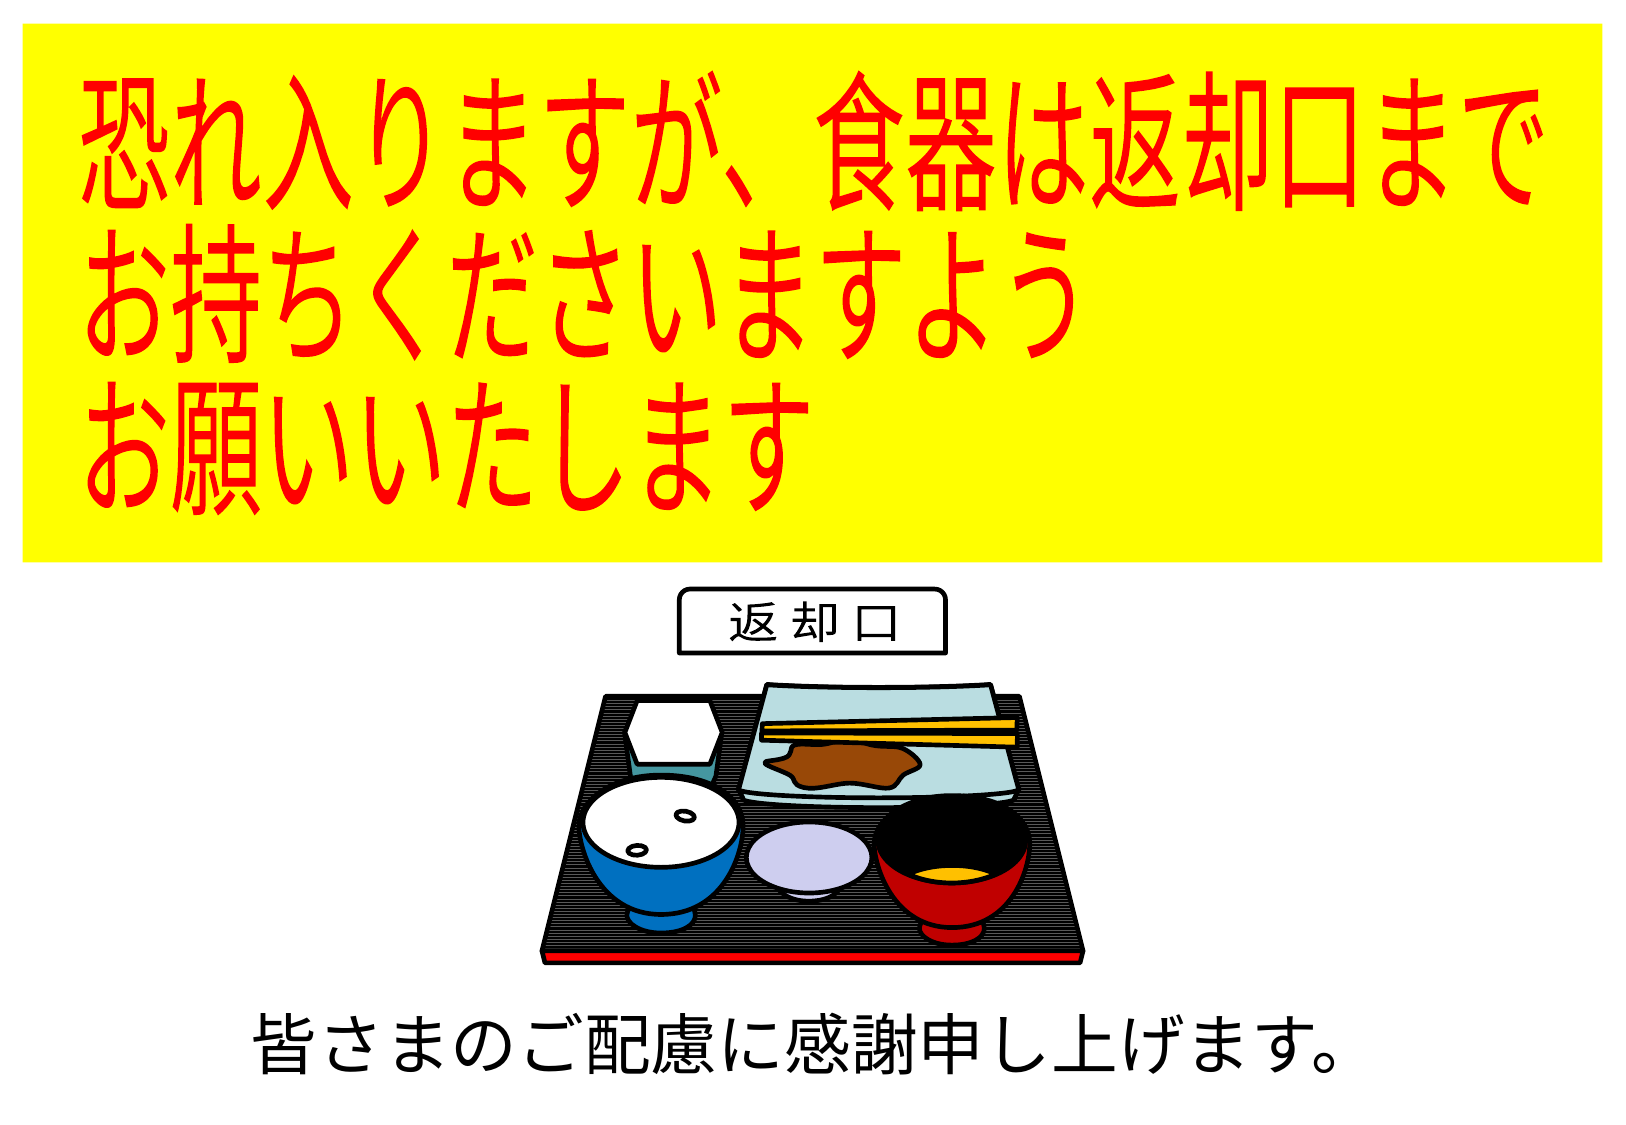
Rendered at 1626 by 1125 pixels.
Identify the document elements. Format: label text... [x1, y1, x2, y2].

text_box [541, 588, 1084, 964]
text_box 皆さまのご配慮に感謝申し上げます。 [235, 995, 1394, 1091]
text_box [20, 21, 1604, 564]
